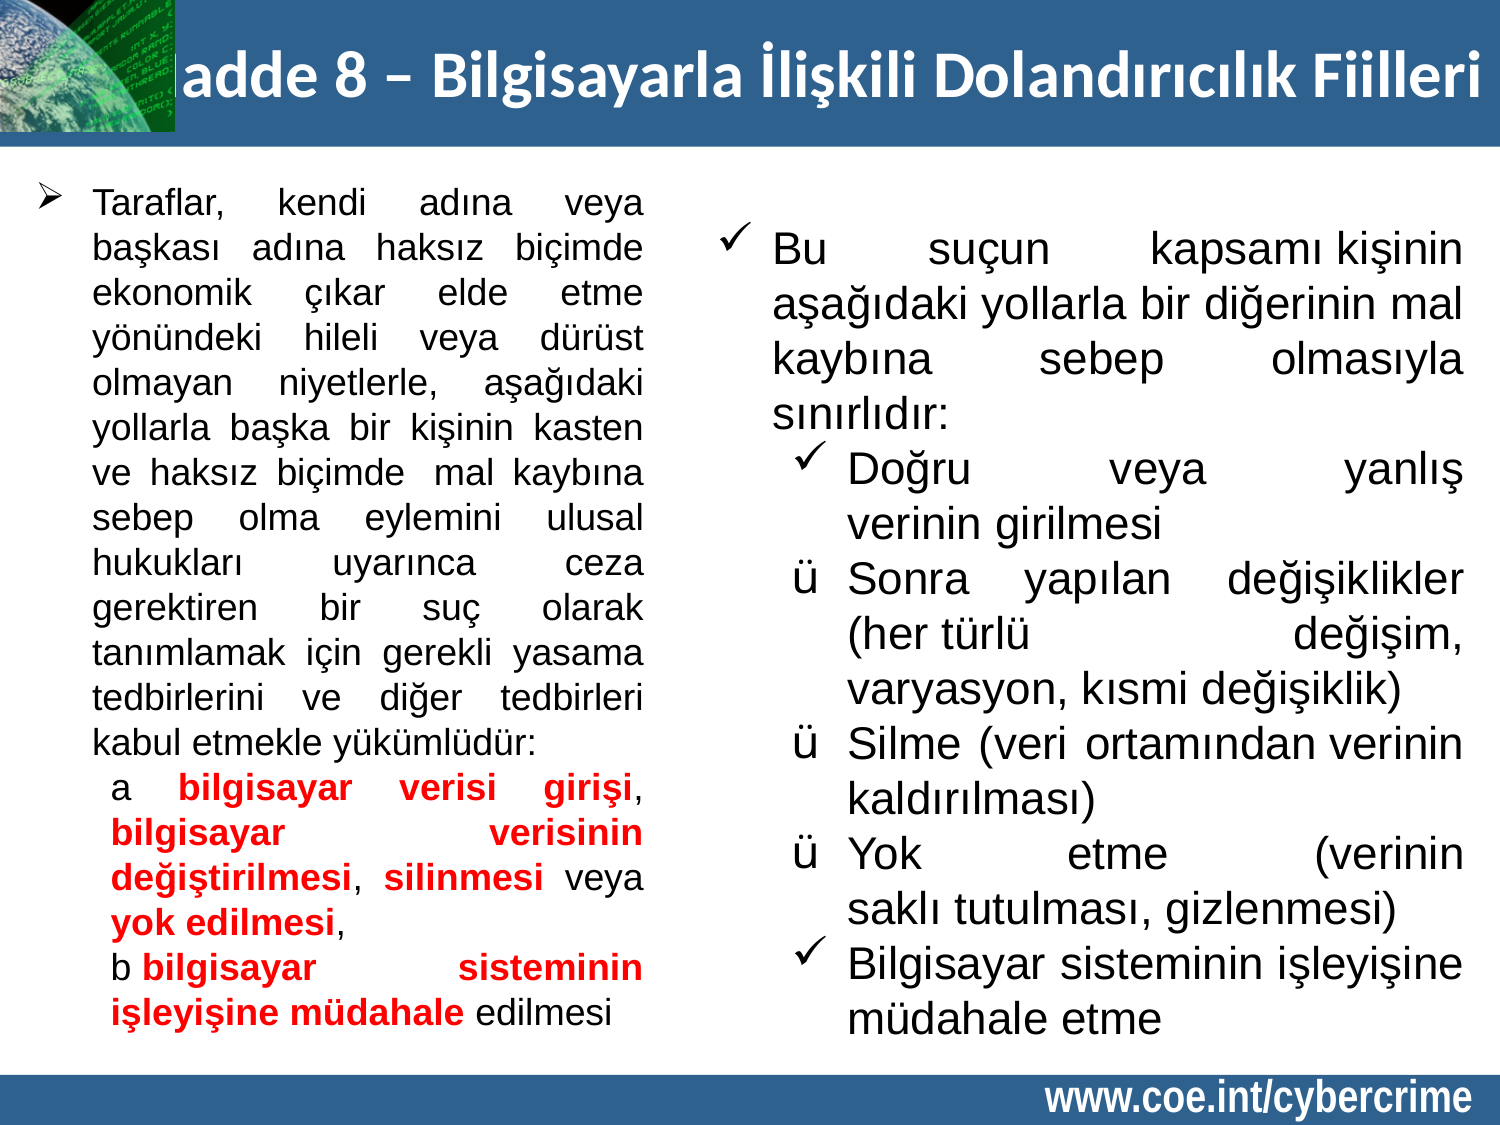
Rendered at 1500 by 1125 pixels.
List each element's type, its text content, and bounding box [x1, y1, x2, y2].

picture [0, 0, 175, 132]
text_box [0, 1073, 1030, 1125]
text_box Bu suçun kapsamı kişinin aşağıdaki yollarla bir diğerinin mal kaybına sebep olmasıyla sınırlıdır: Doğru veya yanlış verinin girilmesi Sonra yapılan değişiklikler (her türlü değişim, varyasyon, kısmi değişiklik) Silme (veri ortamından verinin kaldırılması) Yok etme (verinin saklı tutulması, gizlenmesi) Bilgisayar sisteminin işleyişine müdahale etme [701, 211, 1480, 1051]
text_box www.coe.int/cybercrime [1030, 1059, 1500, 1125]
text_box Madde 8 – Bilgisayarla İlişkili Dolandırıcılık Fiilleri [0, 0, 1500, 149]
text_box Taraflar, kendi adına veya başkası adına haksız biçimde ekonomik çıkar elde etme yönündeki hileli veya dürüst olmayan niyetlerle, aşağıdaki yollarla başka bir kişinin kasten ve haksız biçimde mal kaybına sebep olma eylemini ulusal hukukları uyarınca ceza gerektiren bir suç olarak tanımlamak için gerekli yasama tedbirlerini ve diğer tedbirleri kabul etmekle yükümlüdür: a bilgisayar verisi girişi, bilgisayar verisinin değiştirilmesi, silinmesi veya yok edilmesi, b bilgisayar sisteminin işleyişine müdahale edilmesi [20, 170, 659, 1041]
